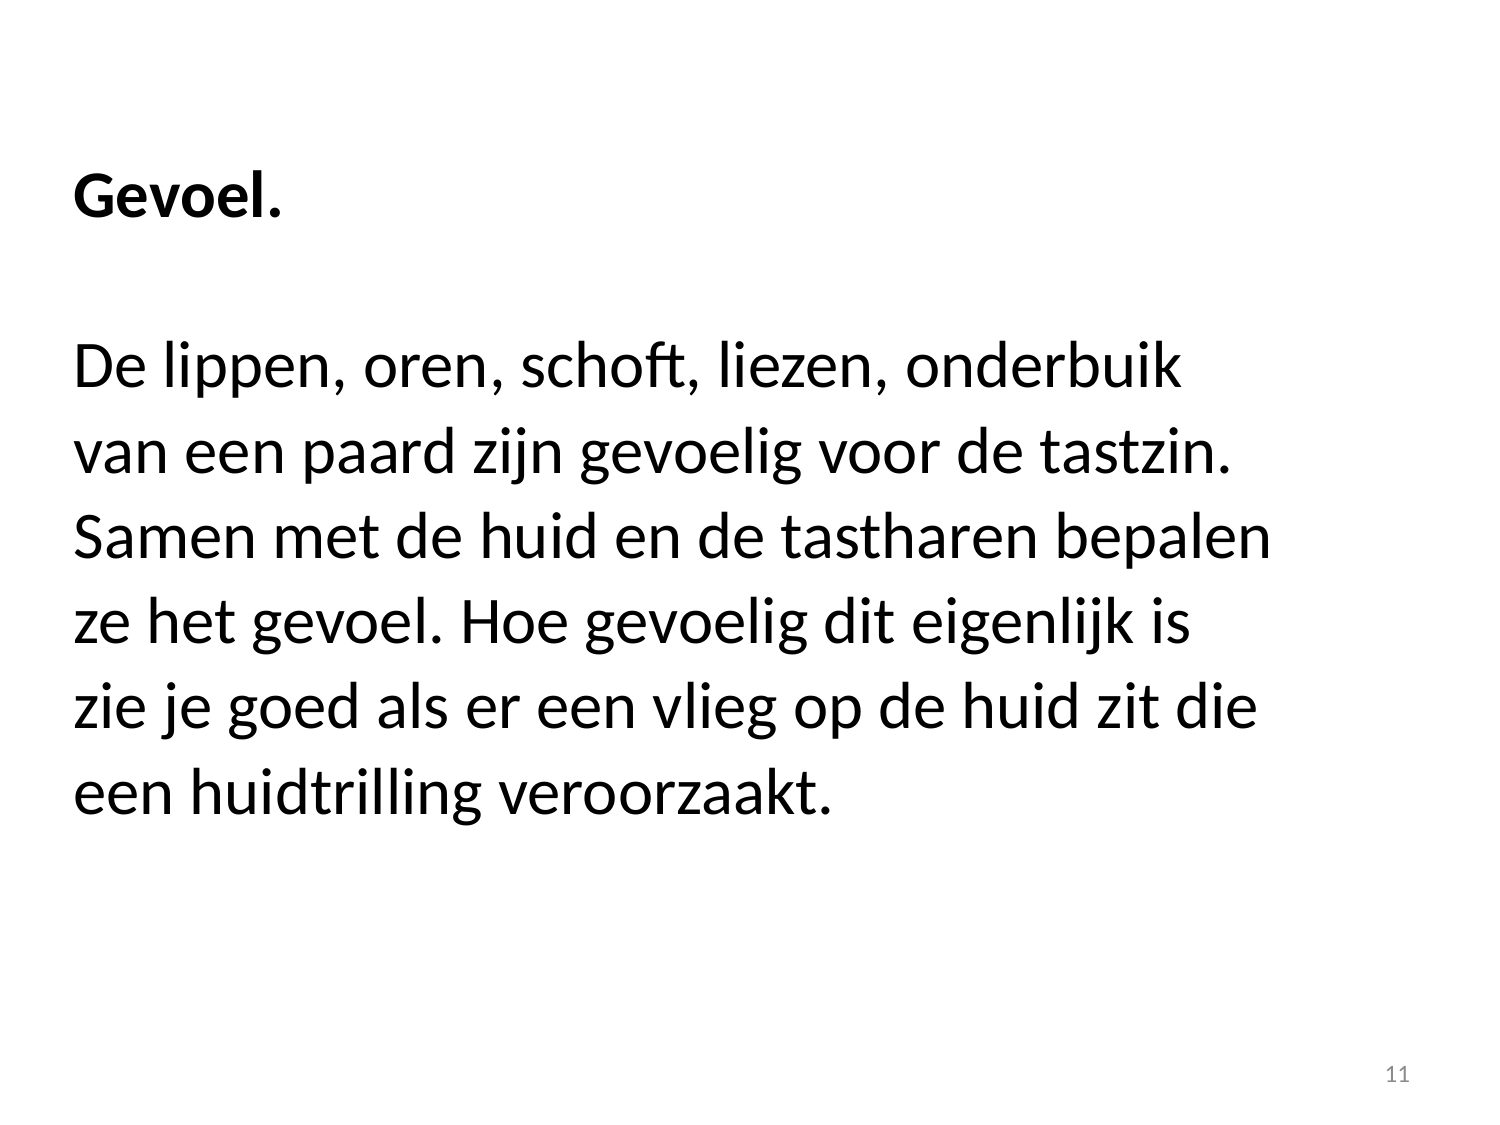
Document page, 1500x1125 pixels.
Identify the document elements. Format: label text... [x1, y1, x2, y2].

list Gevoel. De lippen, oren, schoft, liezen, onderbuik van een paard zijn gevoelig voor de tastzin. Samen met de huid en de tastharen bepalen ze het gevoel. Hoe gevoelig dit eigenlijk is zie je goed als er een vlieg op de huid zit die een huidtrilling veroorzaakt. [58, 152, 1409, 895]
slide_number 11 [1074, 1042, 1425, 1103]
